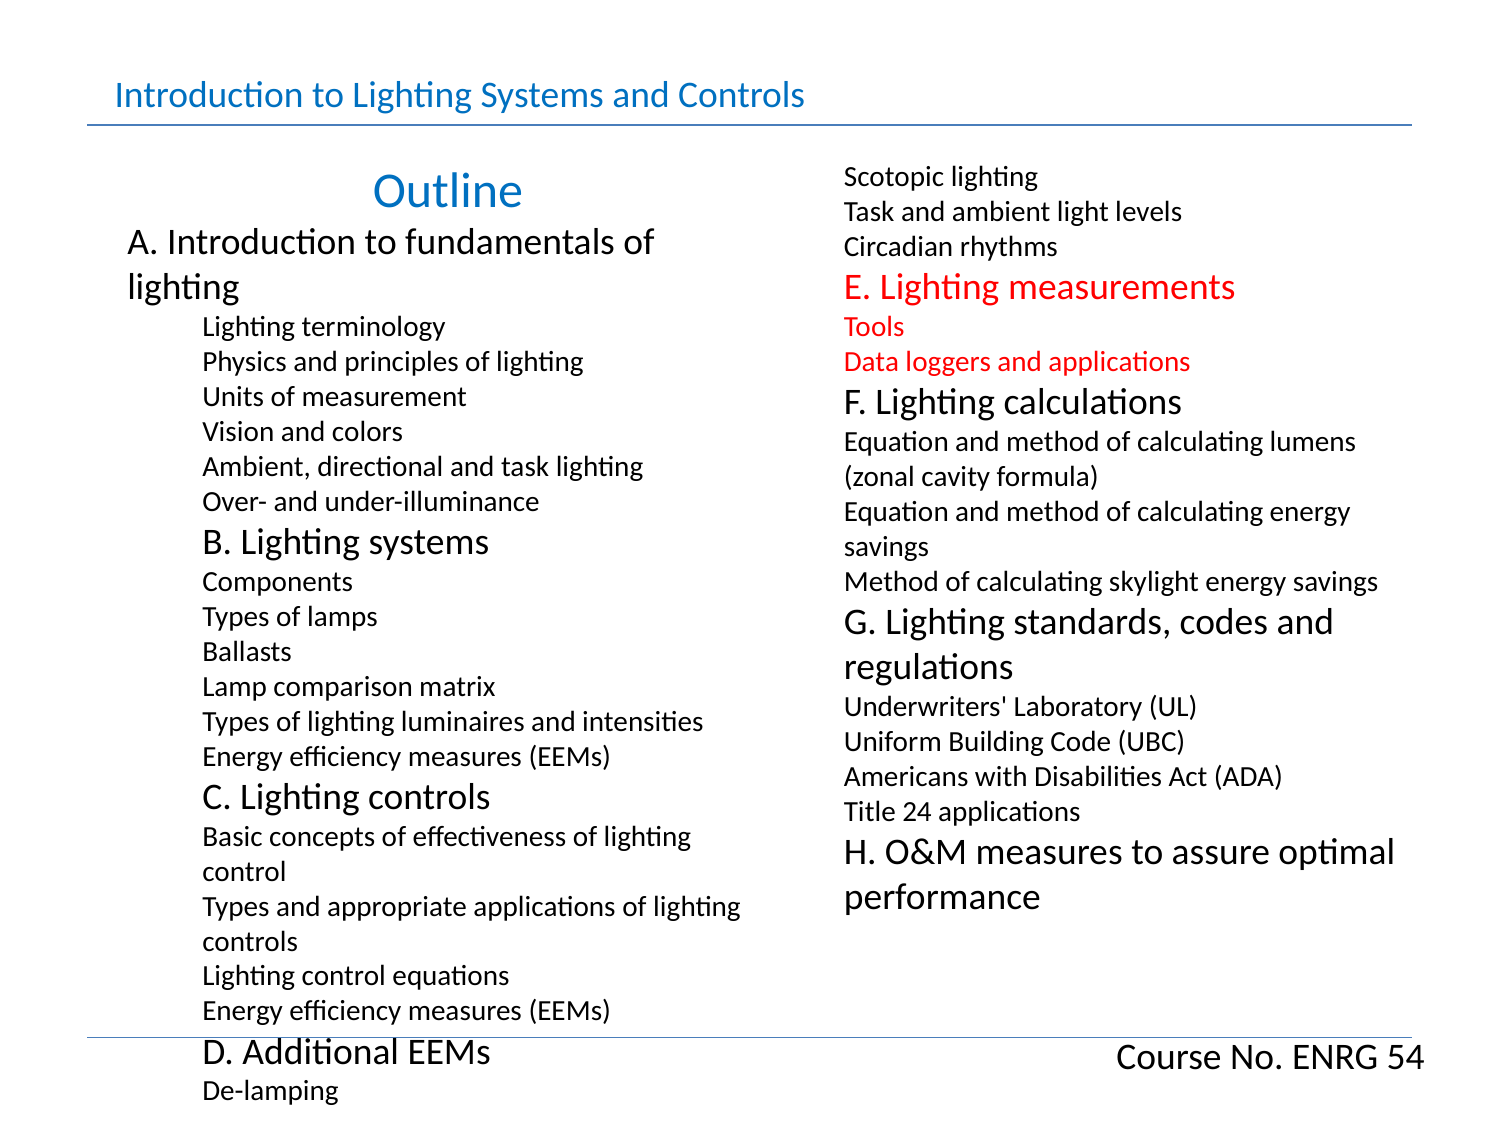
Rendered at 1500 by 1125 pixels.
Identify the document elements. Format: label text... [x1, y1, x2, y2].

text_box Outline A. Introduction to fundamentals of lighting Lighting terminology Physics and principles of lighting Units of measurement Vision and colors Ambient, directional and task lighting Over- and under-illuminance B. Lighting systems Components Types of lamps Ballasts Lamp comparison matrix Types of lighting luminaires and intensities Energy efficiency measures (EEMs) C. Lighting controls Basic concepts of effectiveness of lighting control Types and appropriate applications of lighting controls Lighting control equations Energy efficiency measures (EEMs) D. Additional EEMs De-lamping Scotopic lighting Task and ambient light levels Circadian rhythms E. Lighting measurements Tools Data loggers and applications F. Lighting calculations Equation and method of calculating lumens (zonal cavity formula) Equation and method of calculating energy savings Method of calculating skylight energy savings G. Lighting standards, codes and regulations Underwriters' Laboratory (UL) Uniform Building Code (UBC) Americans with Disabilities Act (ADA) Title 24 applications H. O&M measures to assure optimal performance [112, 149, 1425, 1036]
text_box Course No. ENRG 54 [1101, 1024, 1441, 1085]
text_box Outline A. Introduction to fundamentals of lighting Lighting terminology Physics and principles of lighting Units of measurement Vision and colors Ambient, directional and task lighting Over- and under-illuminance B. Lighting systems Components Types of lamps Ballasts Lamp comparison matrix Types of lighting luminaires and intensities Energy efficiency measures (EEMs) C. Lighting controls Basic concepts of effectiveness of lighting control Types and appropriate applications of lighting controls Lighting control equations Energy efficiency measures (EEMs) D. Additional EEMs De-lamping Scotopic lighting Task and ambient light levels Circadian rhythms E. Lighting measurements Tools Data loggers and applications F. Lighting calculations Equation and method of calculating lumens (zonal cavity formula) Equation and method of calculating energy savings Method of calculating skylight energy savings G. Lighting standards, codes and regulations Underwriters' Laboratory (UL) Uniform Building Code (UBC) Americans with Disabilities Act (ADA) Title 24 applications H. O&M measures to assure optimal performance [112, 1046, 1425, 1119]
text_box Introduction to Lighting Systems and Controls [99, 62, 838, 123]
